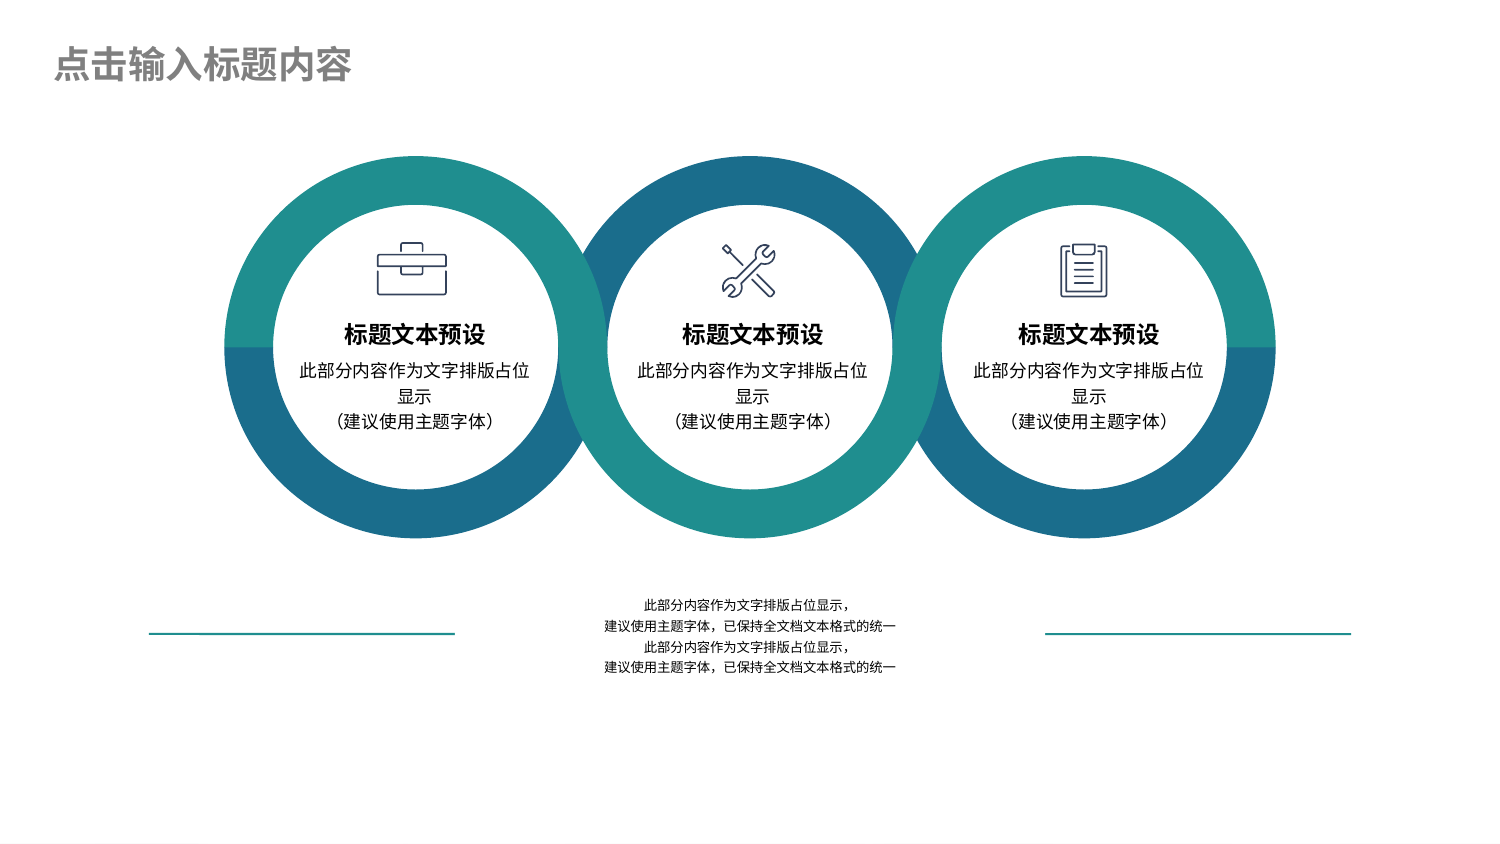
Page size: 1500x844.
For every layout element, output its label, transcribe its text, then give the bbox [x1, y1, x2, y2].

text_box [224, 155, 1276, 539]
text_box 此部分内容作为文字排版占位显示， 建议使用主题字体，已保持全文档文本格式的统一 此部分内容作为文字排版占位显示， 建议使用主题字体，已保持全文档文本格式的统一 [454, 642, 1046, 688]
text_box 此部分内容作为文字排版占位显示， 建议使用主题字体，已保持全文档文本格式的统一 此部分内容作为文字排版占位显示， 建议使用主题字体，已保持全文档文本格式的统一 [454, 580, 1046, 632]
text_box 点击输入标题内容 [53, 32, 403, 95]
